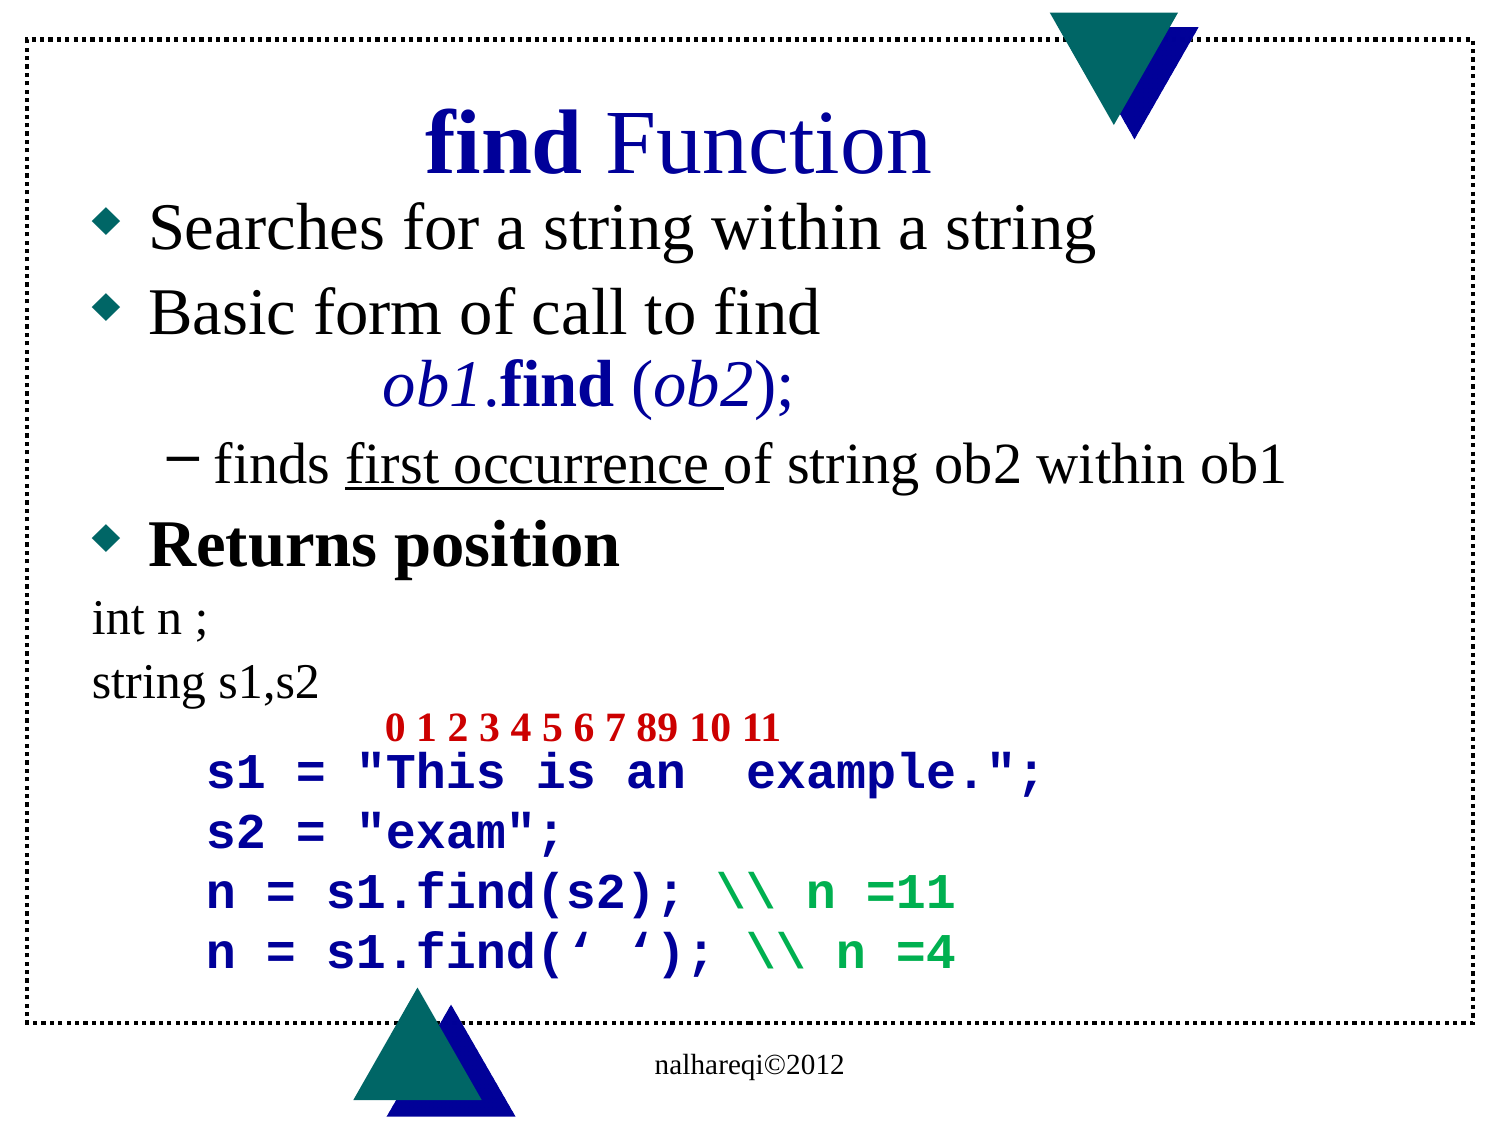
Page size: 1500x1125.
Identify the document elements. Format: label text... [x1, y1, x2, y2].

footer nalhareqi©2012 [512, 1024, 988, 1101]
text_box s1 = "This is an example."; s2 = "exam"; n = s1.find(s2); \\ n =11 n = s1.find(‘ ‘); \\ n =4 [191, 730, 1061, 1046]
title find Function [41, 42, 1317, 231]
text_box 0 1 2 3 4 5 6 7 89 10 11 [349, 692, 797, 758]
list Searches for a string within a string Basic form of call to find ob1.find (ob2); finds first occurrence of string ob2 within ob1 Returns position int n ; string s1,s2 [76, 184, 1352, 610]
